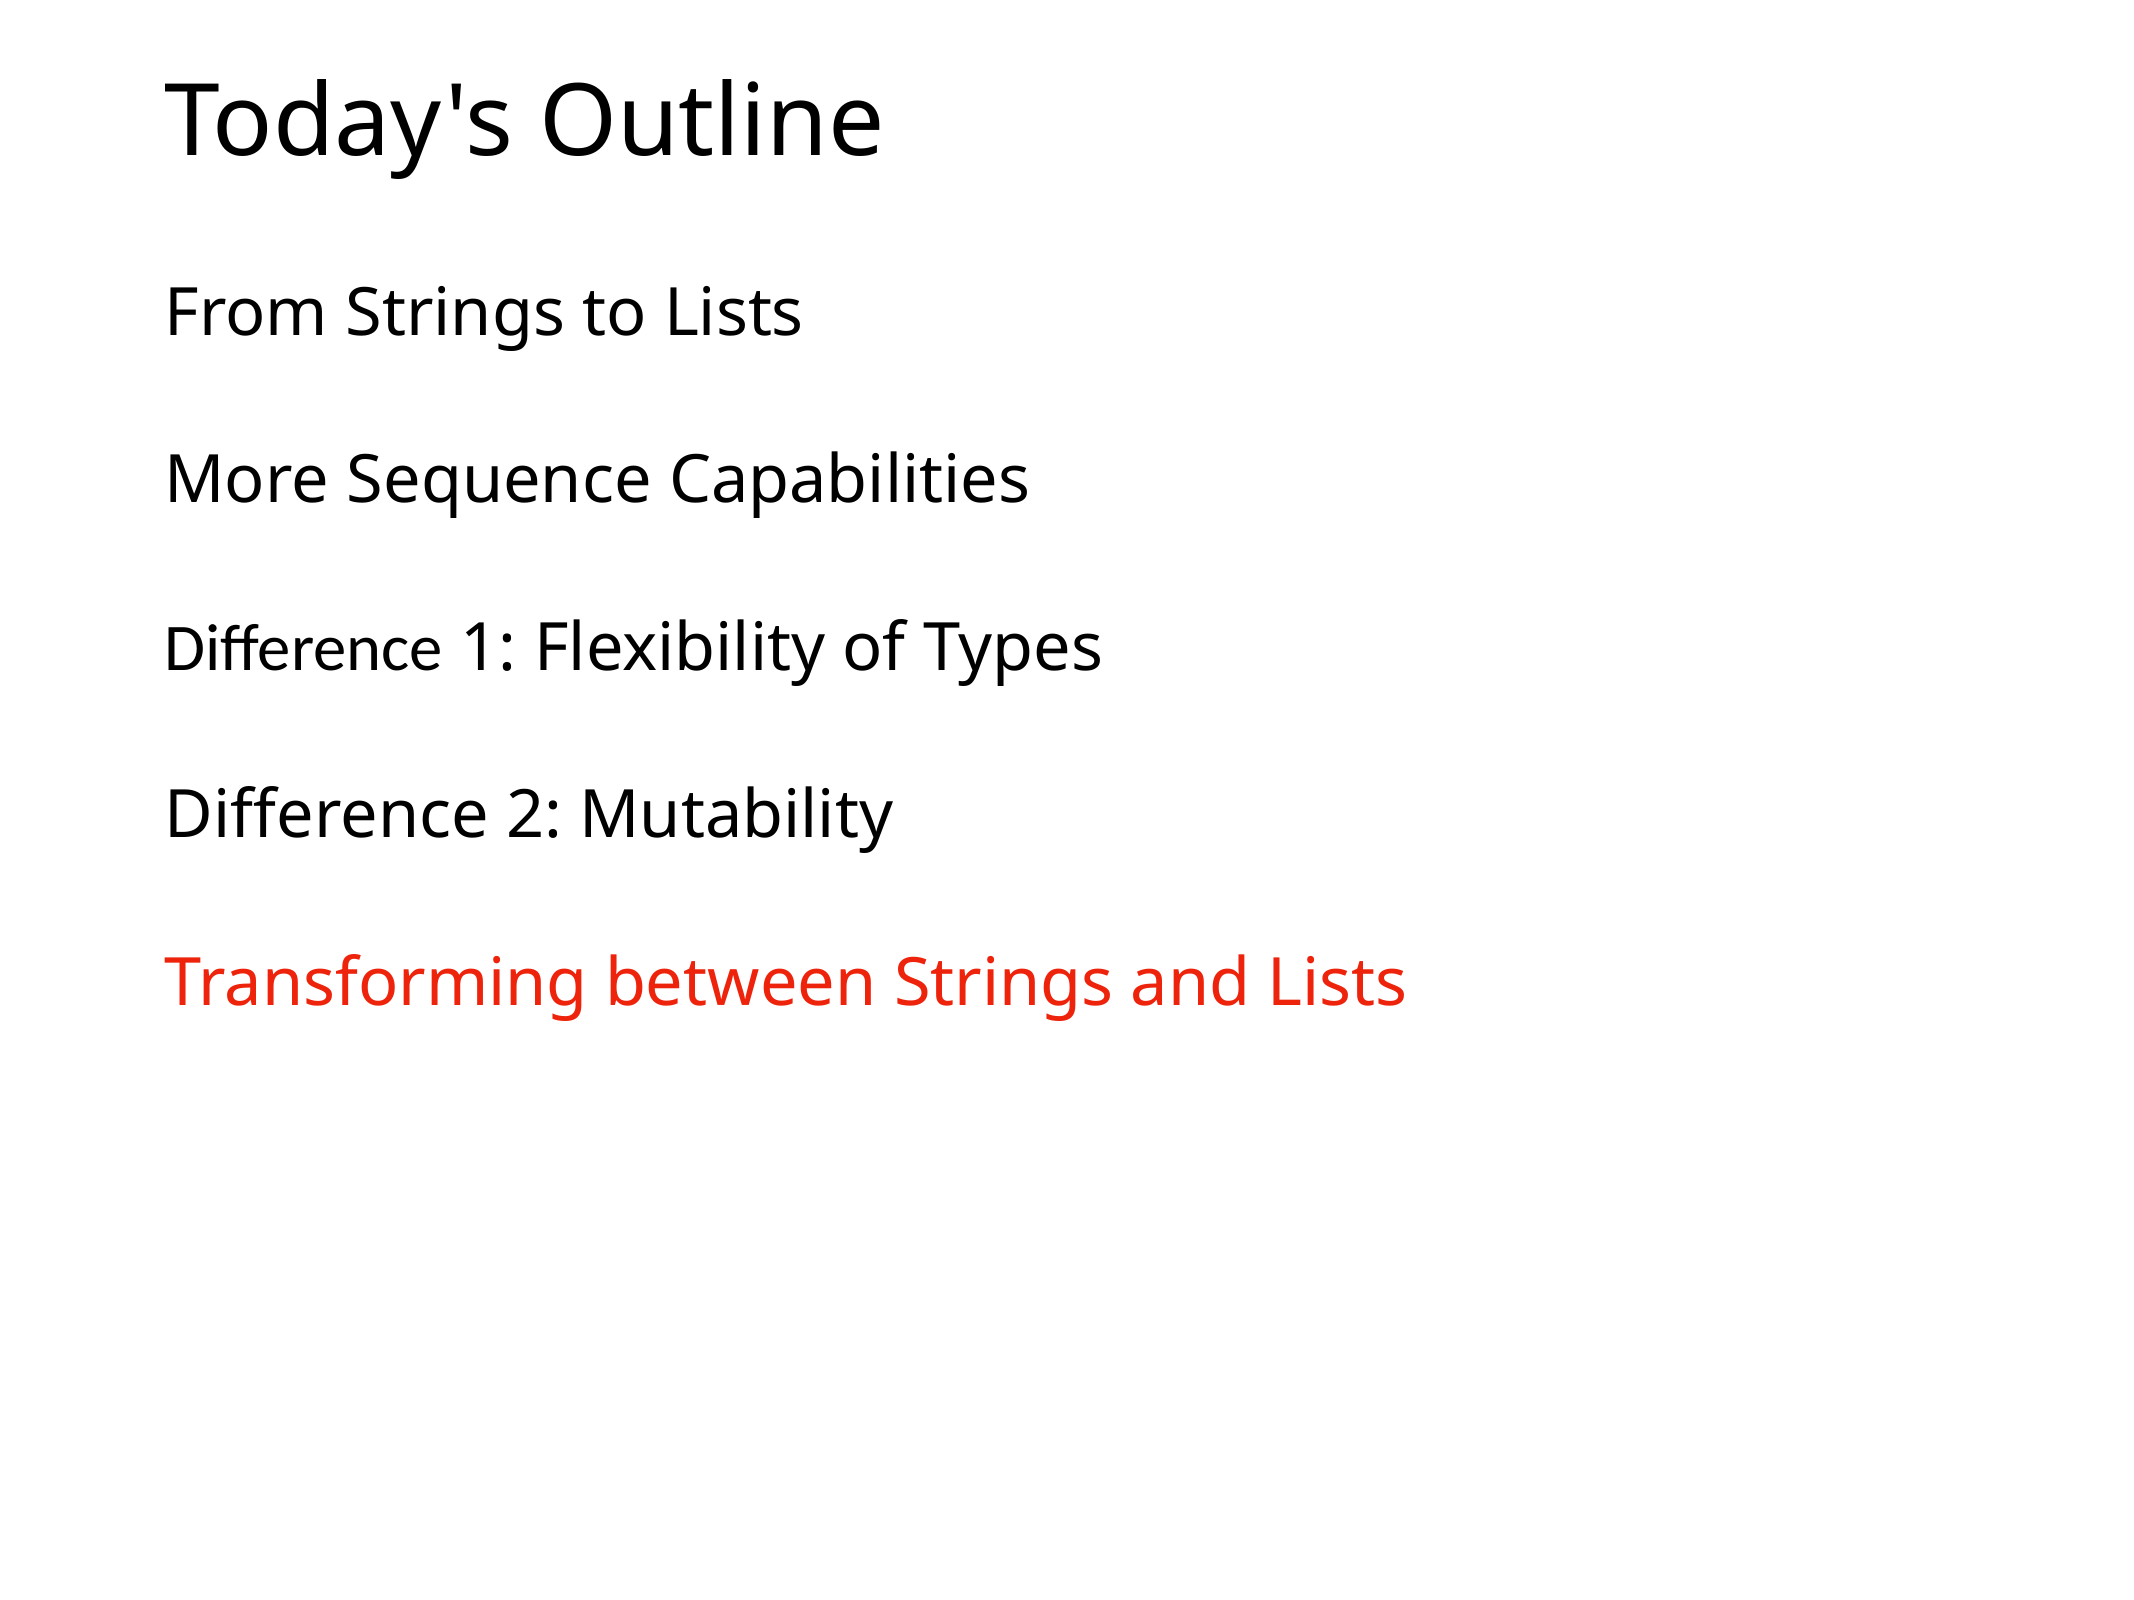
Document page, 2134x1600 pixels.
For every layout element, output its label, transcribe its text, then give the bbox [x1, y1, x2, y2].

list From Strings to Lists More Sequence Capabilities Difference 1: Flexibility of Types Difference 2: Mutability Transforming between Strings and Lists [155, 259, 1978, 1457]
title Today's Outline [155, 41, 1978, 191]
